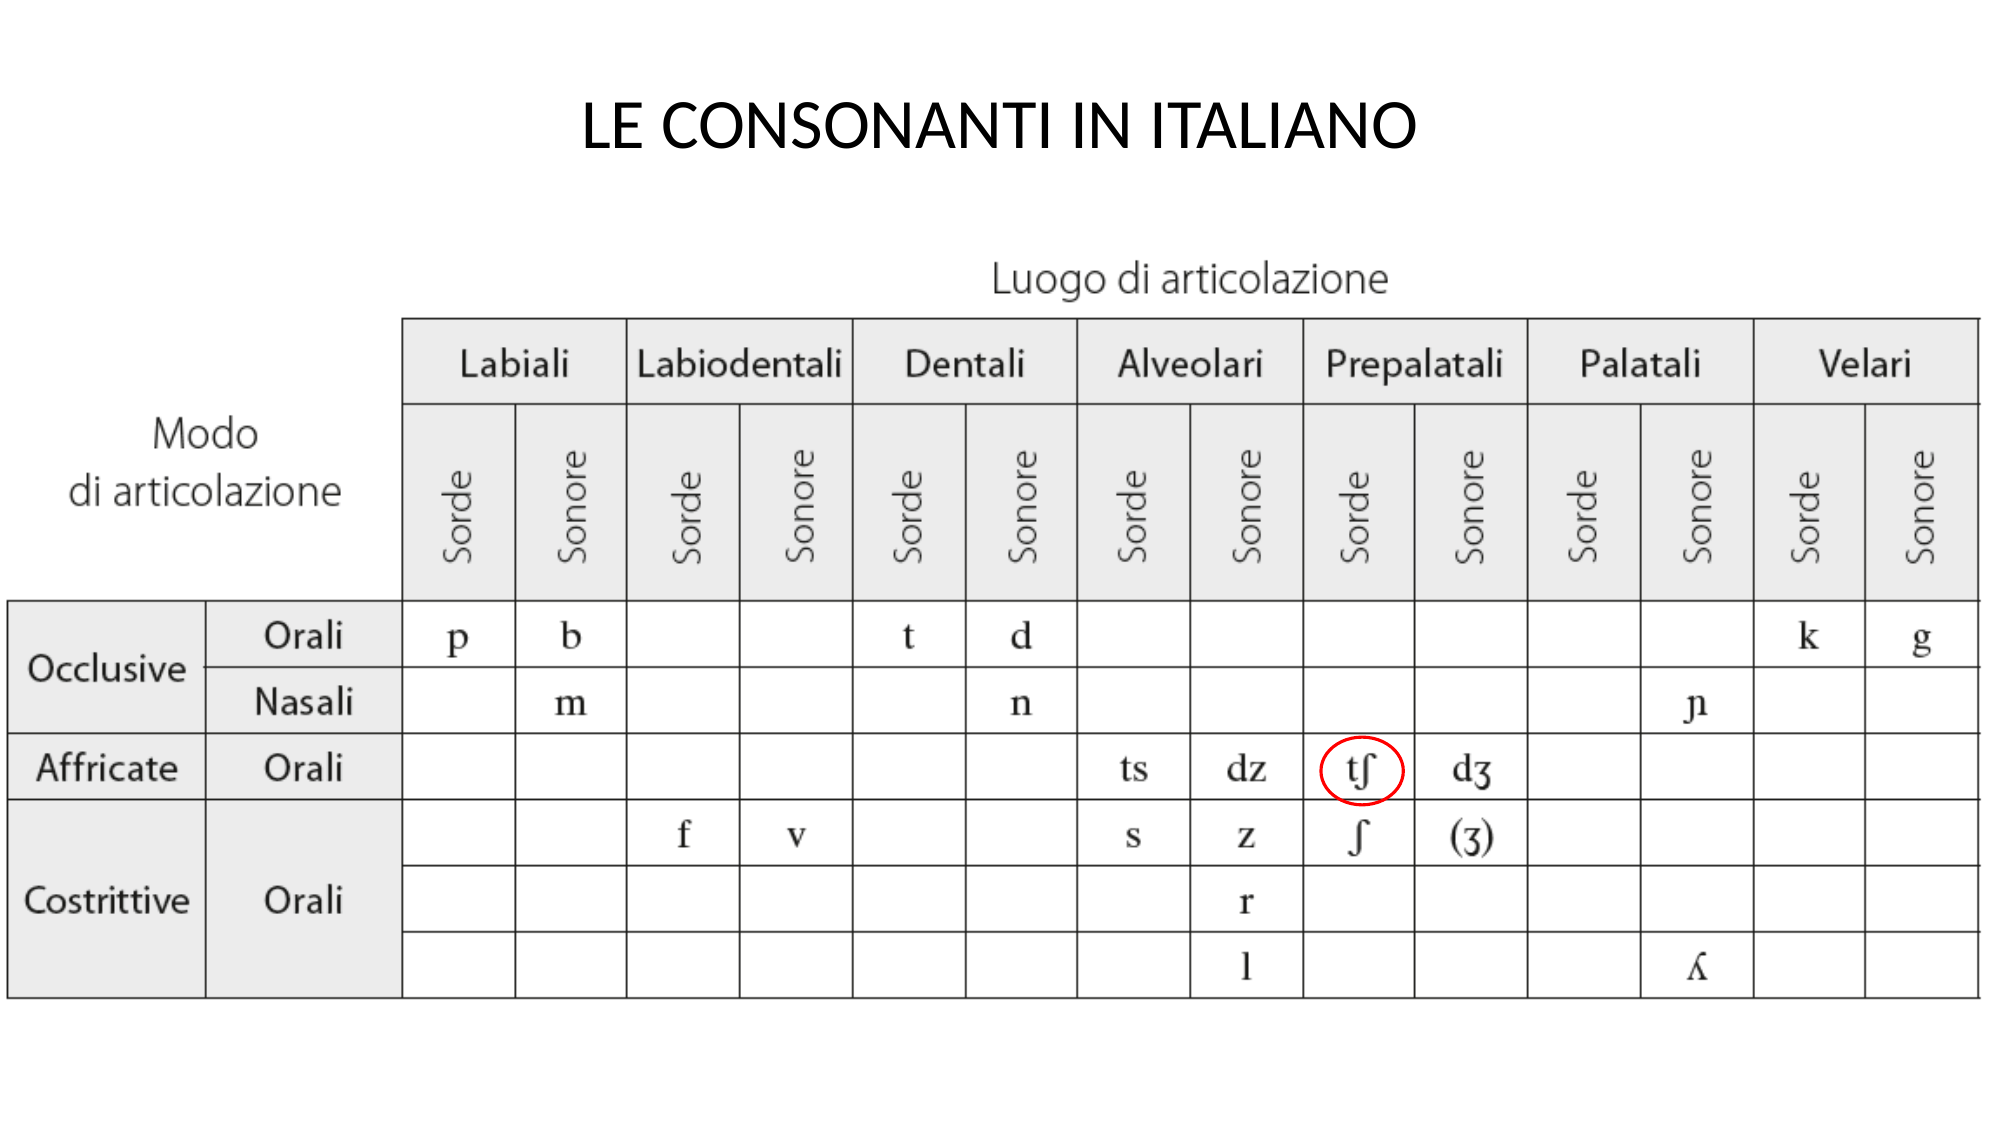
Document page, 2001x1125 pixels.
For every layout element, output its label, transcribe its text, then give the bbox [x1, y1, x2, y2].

picture [0, 238, 2000, 1015]
text_box LE CONSONANTI IN ITALIANO [500, 70, 1500, 170]
